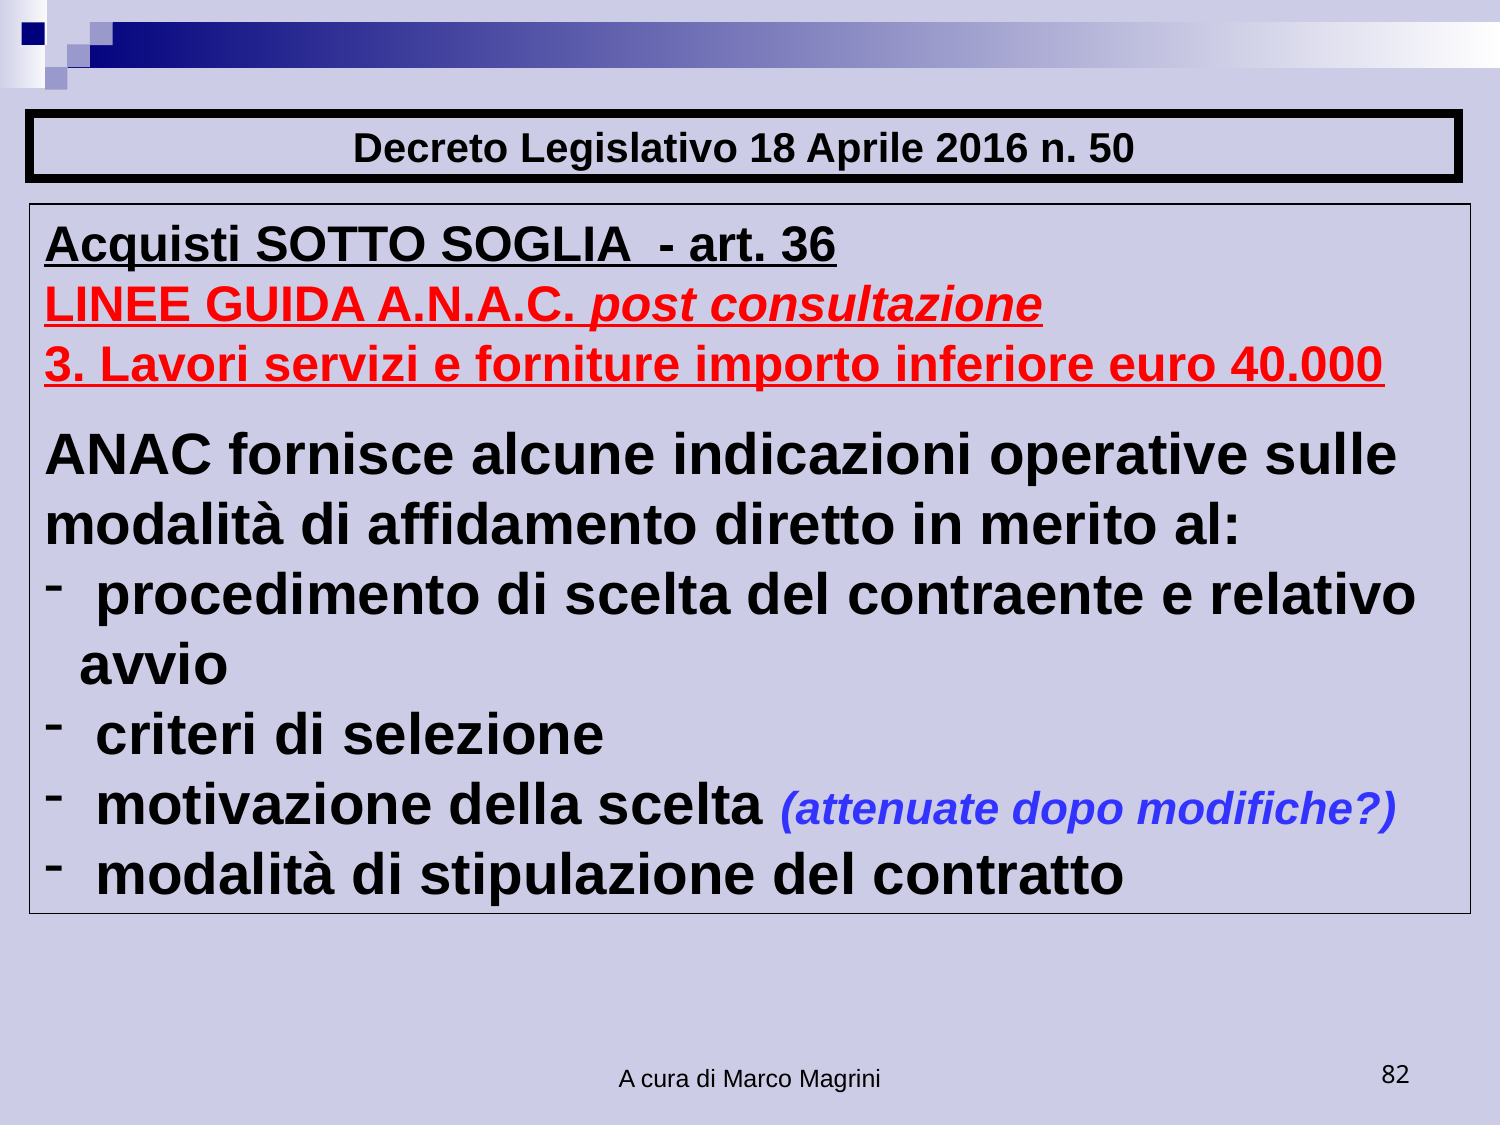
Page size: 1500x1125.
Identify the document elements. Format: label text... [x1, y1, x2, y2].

text_box Decreto Legislativo 18 Aprile 2016 n. 50 [29, 113, 1459, 179]
footer A cura di Marco Magrini [512, 1025, 988, 1100]
text_box Acquisti SOTTO SOGLIA - art. 36 LINEE GUIDA A.N.A.C. post consultazione 3. Lavori servizi e forniture importo inferiore euro 40.000 ANAC fornisce alcune indicazioni operative sulle modalità di affidamento diretto in merito al: procedimento di scelta del contraente e relativo avvio criteri di selezione motivazione della scelta (attenuate dopo modifiche?) modalità di stipulazione del contratto [29, 203, 1471, 914]
slide_number 82 [1074, 1025, 1425, 1100]
